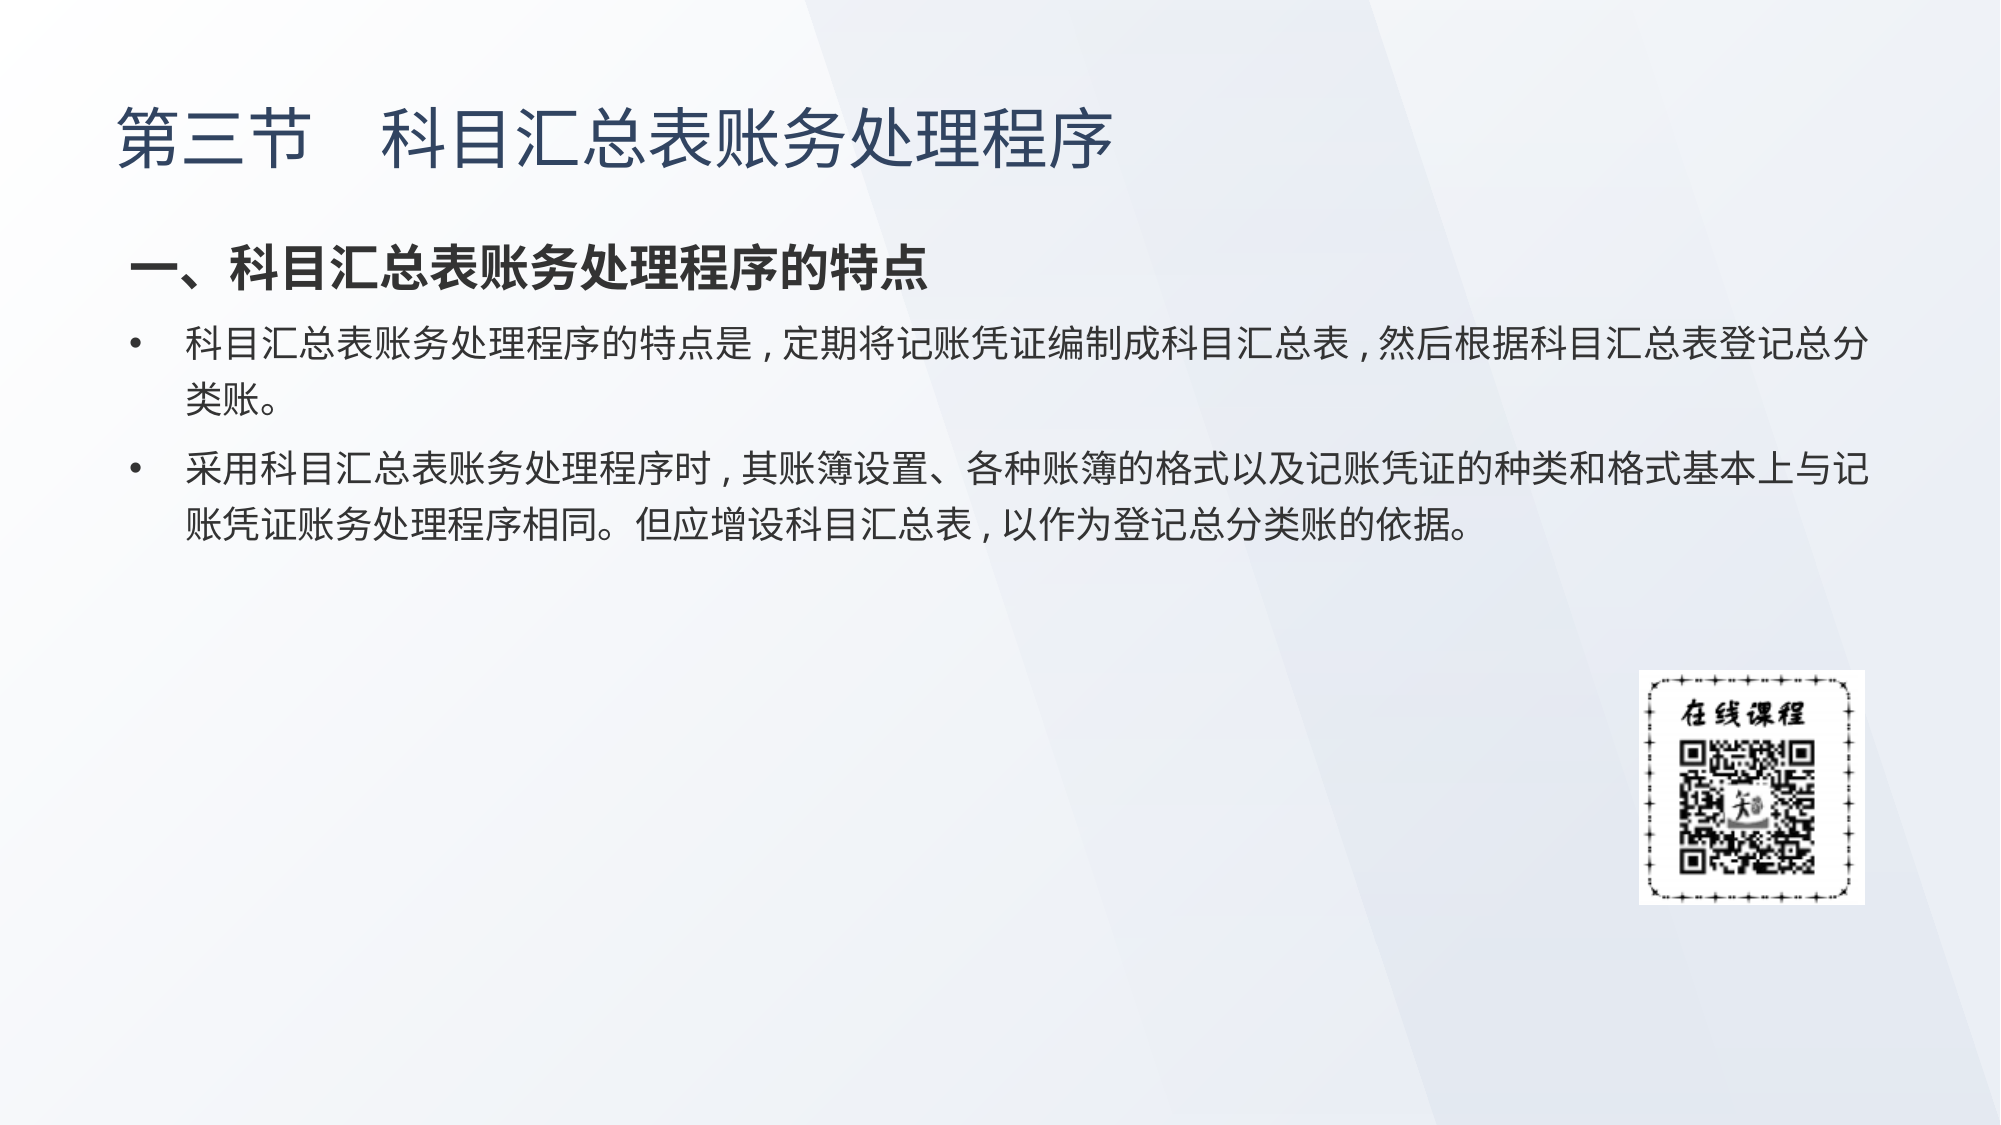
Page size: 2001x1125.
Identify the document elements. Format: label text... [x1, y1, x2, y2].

picture [1639, 670, 1865, 905]
text_box 一、科目汇总表账务处理程序的特点 科目汇总表账务处理程序的特点是,定期将记账凭证编制成科目汇总表,然后根据科目汇总表登记总分类账。 采用科目汇总表账务处理程序时,其账簿设置、各种账簿的格式以及记账凭证的种类和格式基本上与记账凭证账务处理程序相同。但应增设科目汇总表,以作为登记总分类账的依据。 [114, 213, 1886, 1013]
title 第三节 科目汇总表账务处理程序 [114, 59, 1886, 178]
